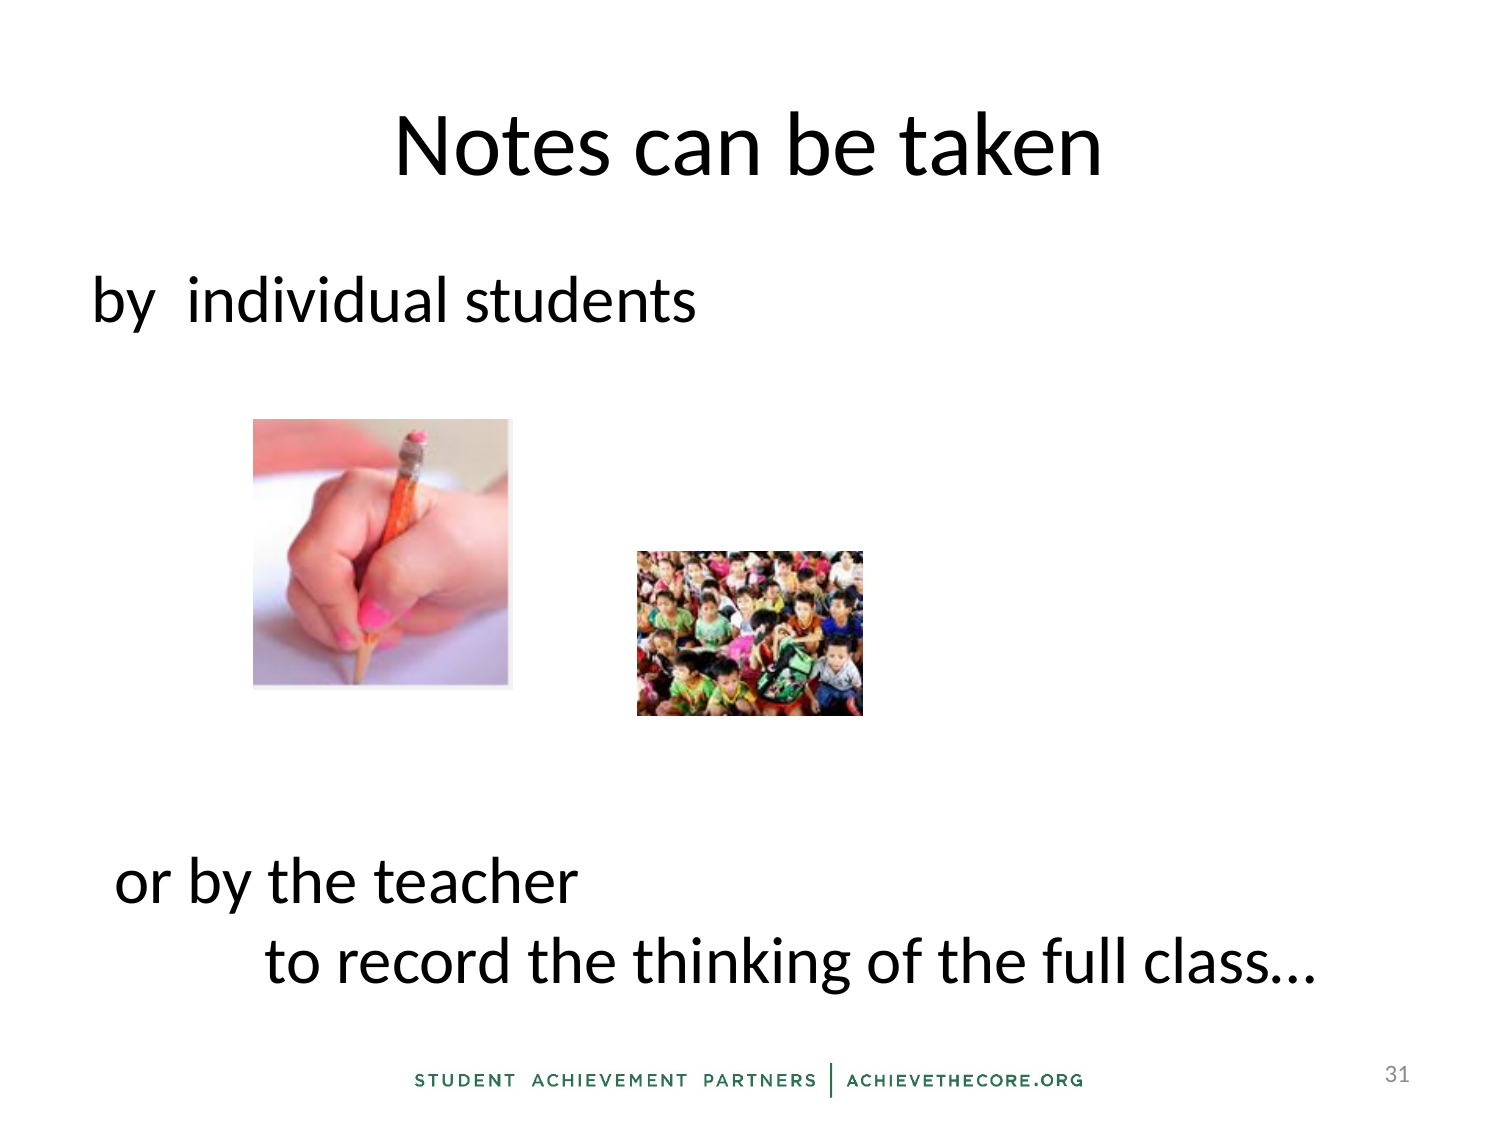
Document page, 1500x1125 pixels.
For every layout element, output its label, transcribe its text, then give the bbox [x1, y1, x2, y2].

title Notes can be taken [75, 45, 1425, 233]
text_box or by the teacher to record the thinking of the full class… [99, 829, 1500, 1005]
slide_number 31 [1074, 1042, 1425, 1103]
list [637, 551, 863, 716]
text_box by individual students [76, 248, 802, 344]
picture [253, 419, 513, 690]
picture [399, 1057, 1101, 1102]
